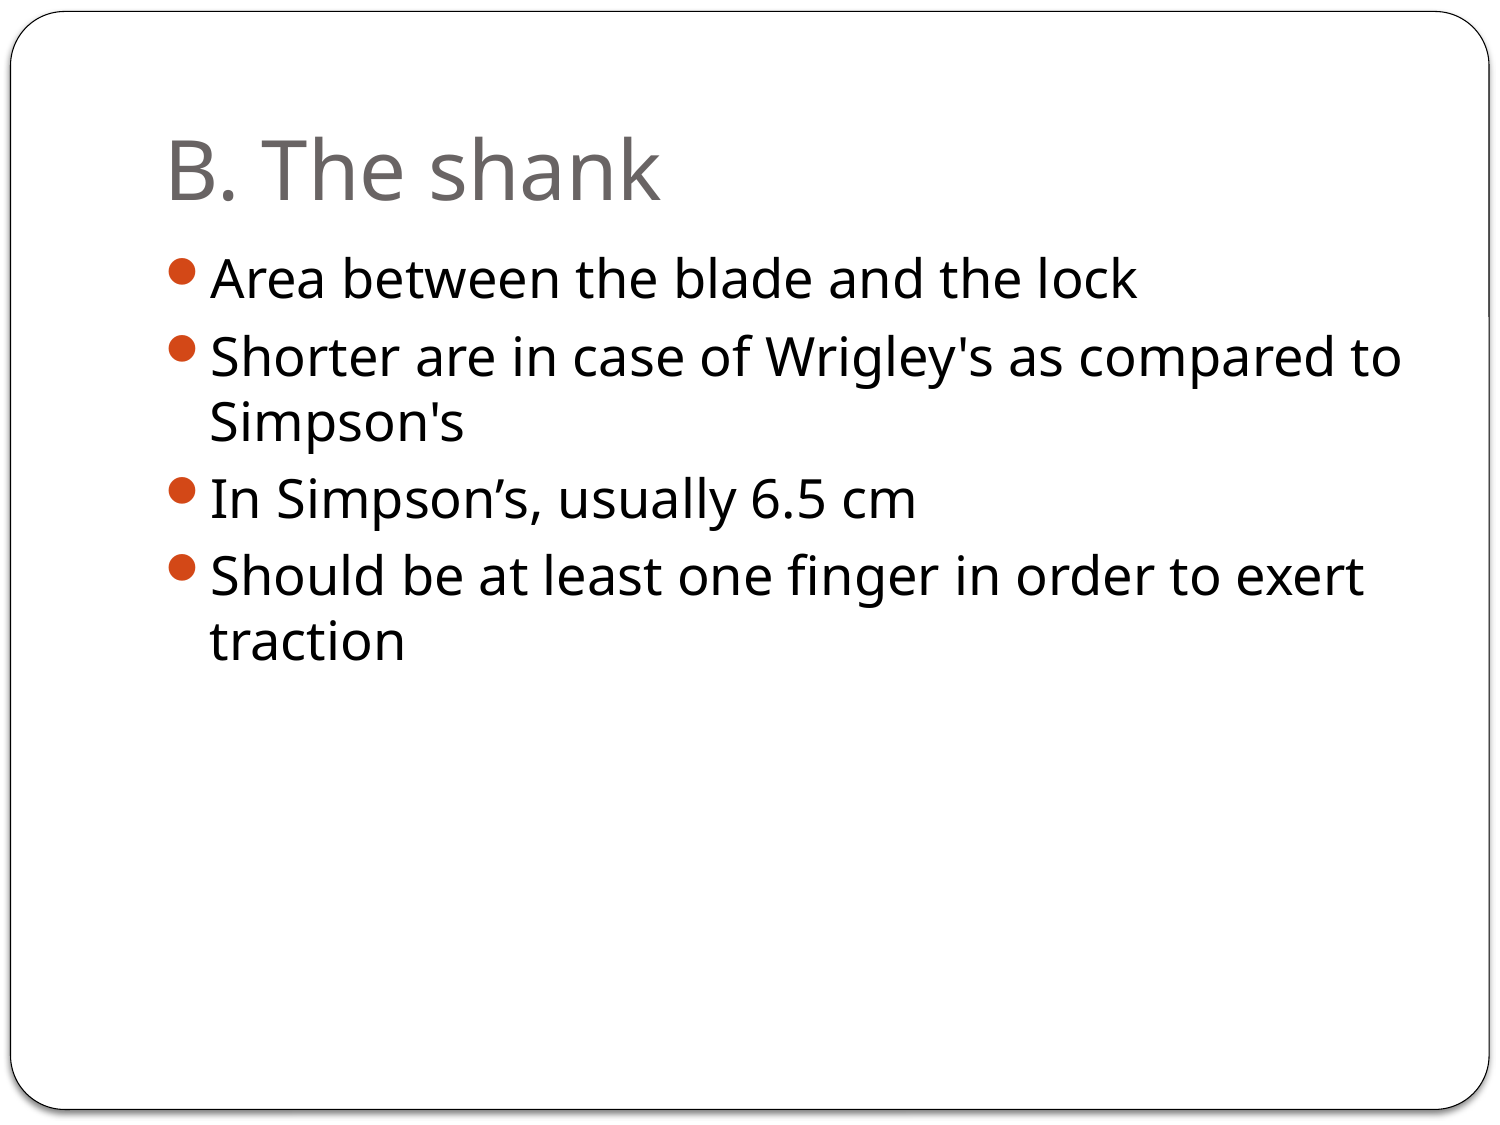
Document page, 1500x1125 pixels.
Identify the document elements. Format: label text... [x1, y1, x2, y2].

title B. The shank [150, 45, 1425, 233]
list Area between the blade and the lock Shorter are in case of Wrigley's as compared to Simpson's In Simpson’s, usually 6.5 cm Should be at least one finger in order to exert traction [150, 237, 1425, 988]
